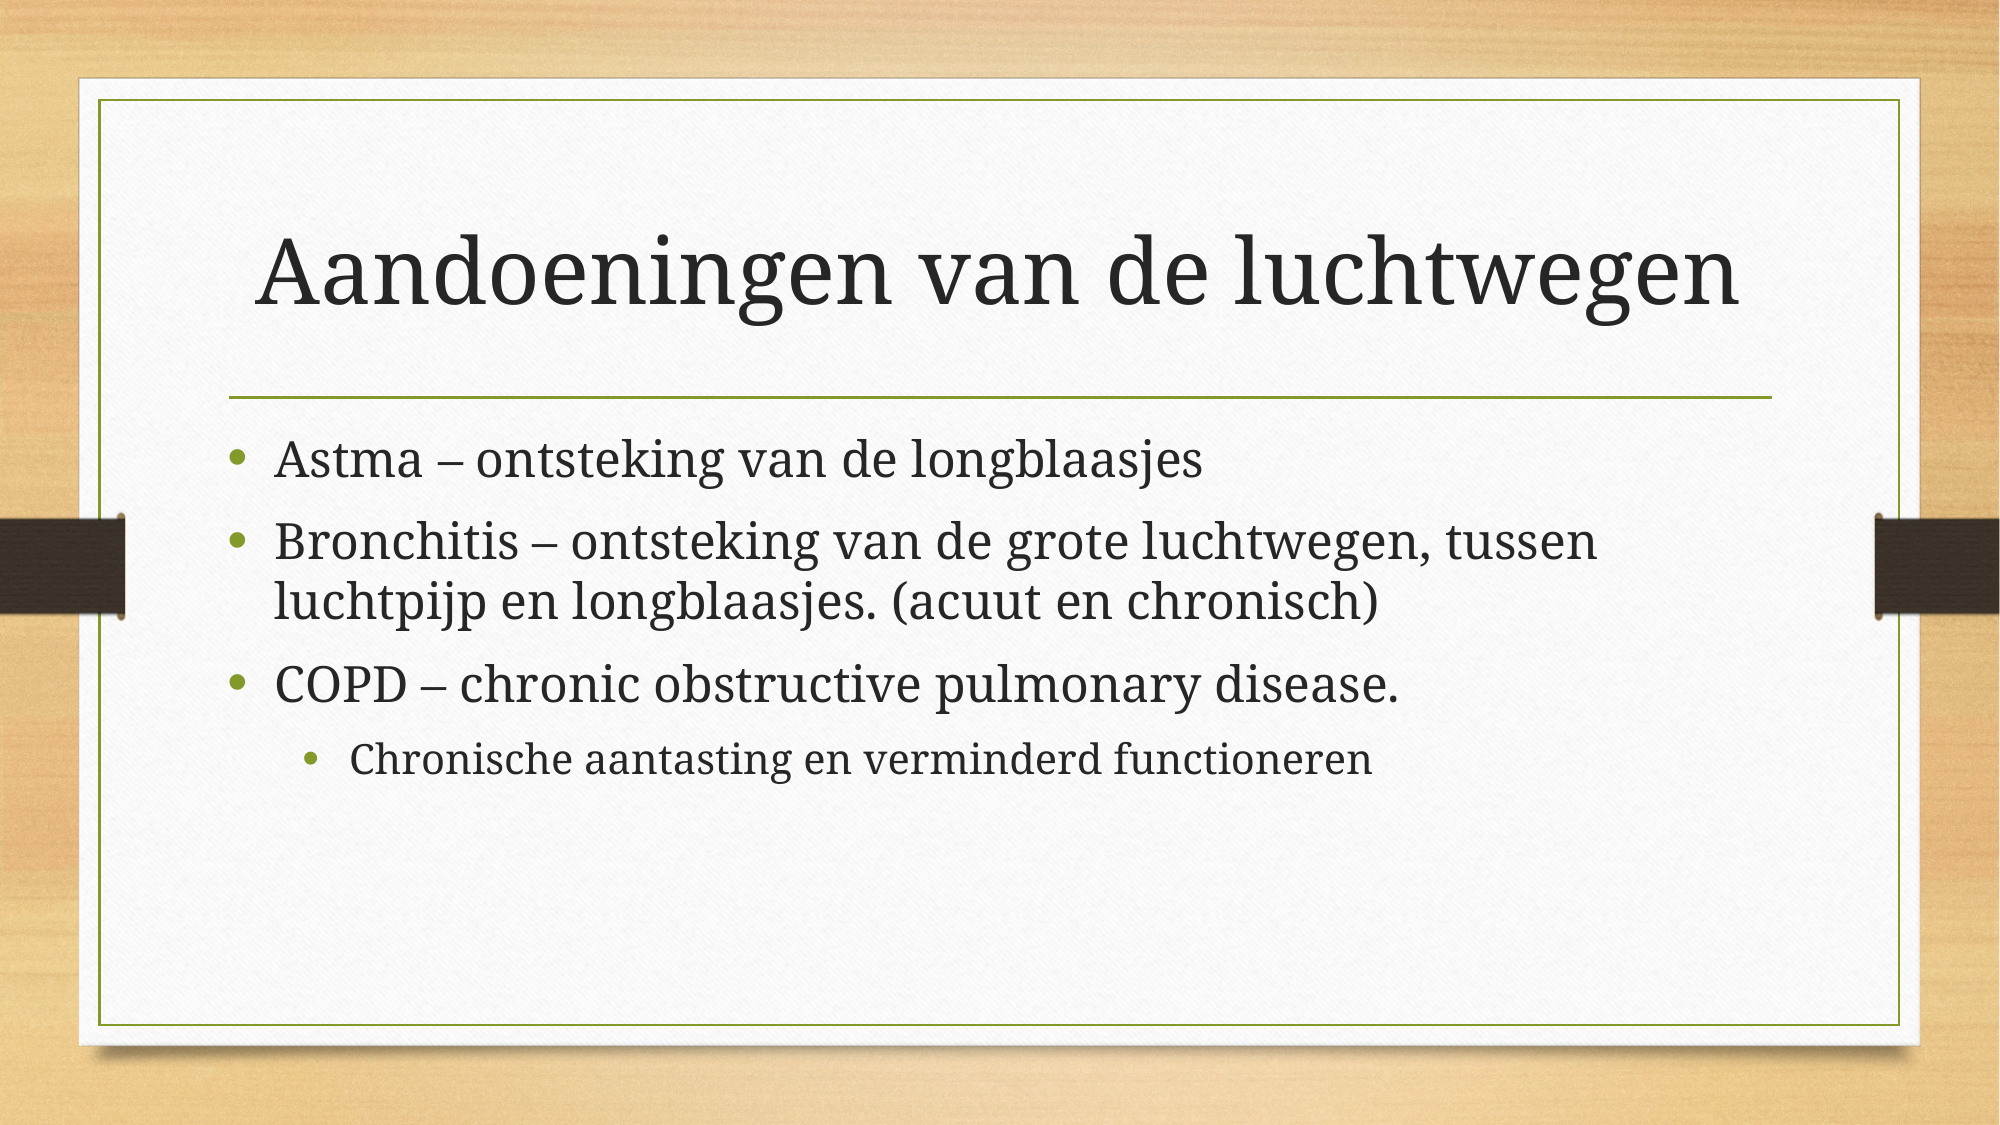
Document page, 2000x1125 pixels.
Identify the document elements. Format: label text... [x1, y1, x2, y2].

list Astma – ontsteking van de longblaasjes Bronchitis – ontsteking van de grote luchtwegen, tussen luchtpijp en longblaasjes. (acuut en chronisch) COPD – chronic obstructive pulmonary disease. Chronische aantasting en verminderd functioneren [212, 419, 1787, 964]
picture [0, 0, 2000, 1125]
title Aandoeningen van de luchtwegen [212, 161, 1787, 375]
